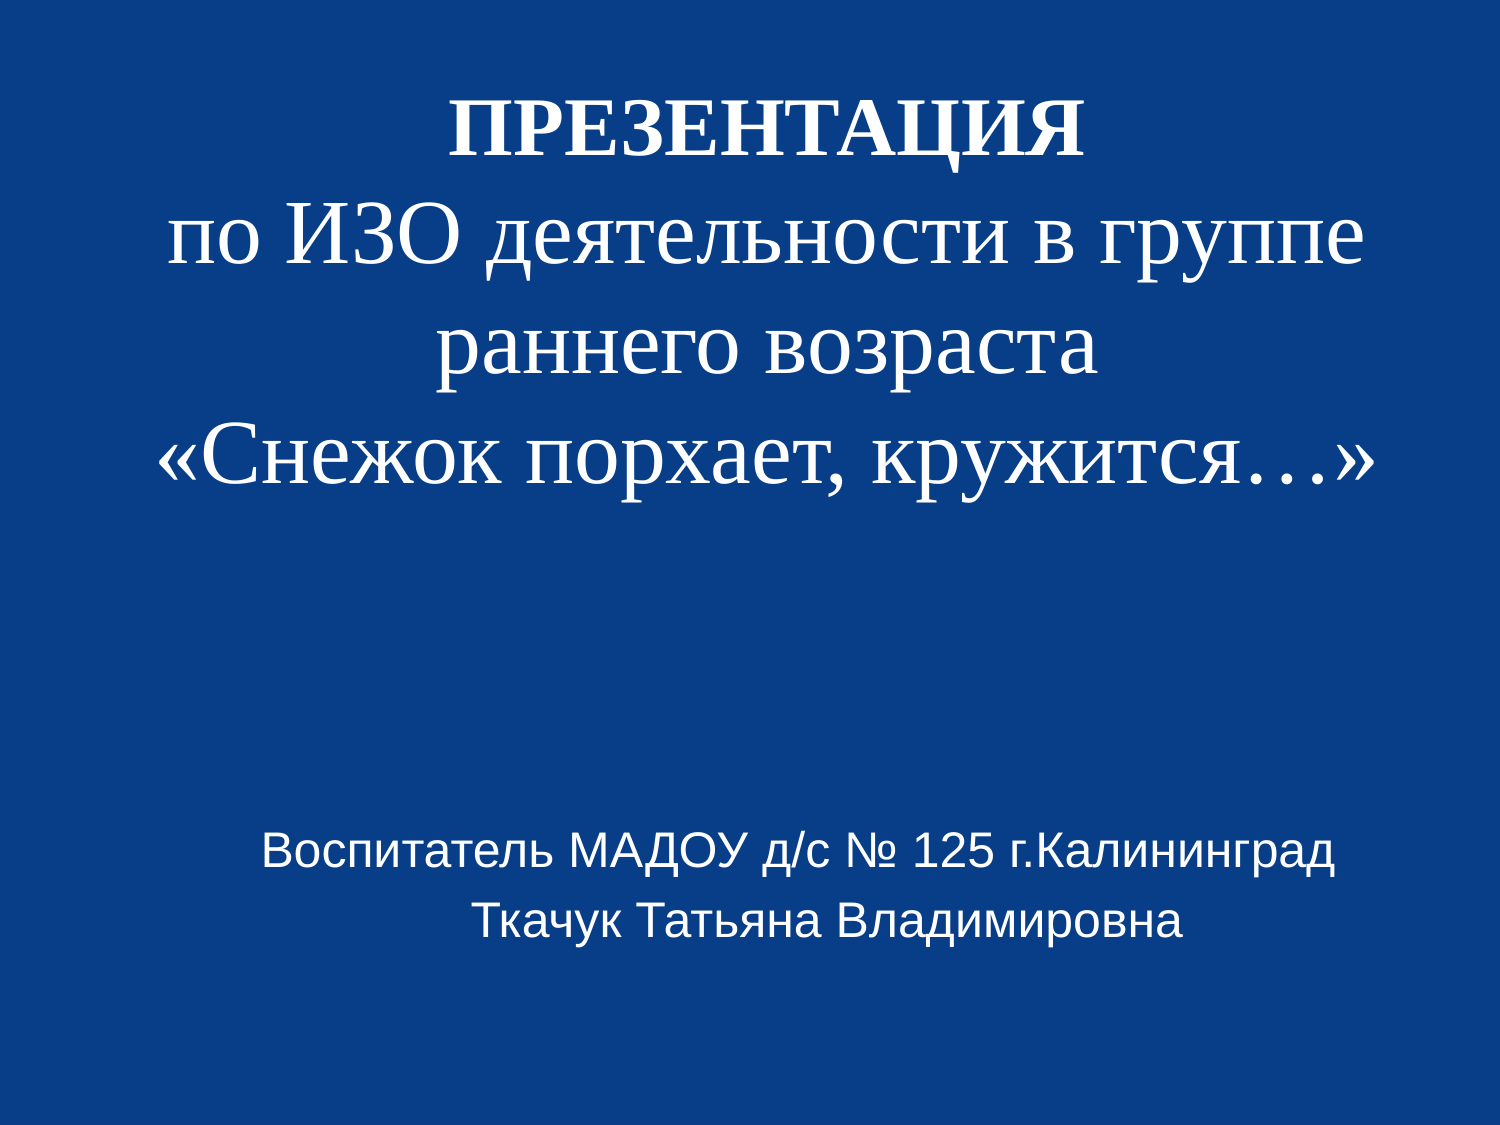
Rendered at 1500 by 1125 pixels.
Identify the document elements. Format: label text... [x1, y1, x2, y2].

title ПРЕЗЕНТАЦИЯ по ИЗО деятельности в группе раннего возраста «Снежок порхает, кружится…» [64, 78, 1471, 516]
subtitle Воспитатель МАДОУ д/с № 125 г.Калининград Ткачук Татьяна Владимировна [147, 739, 1436, 1059]
